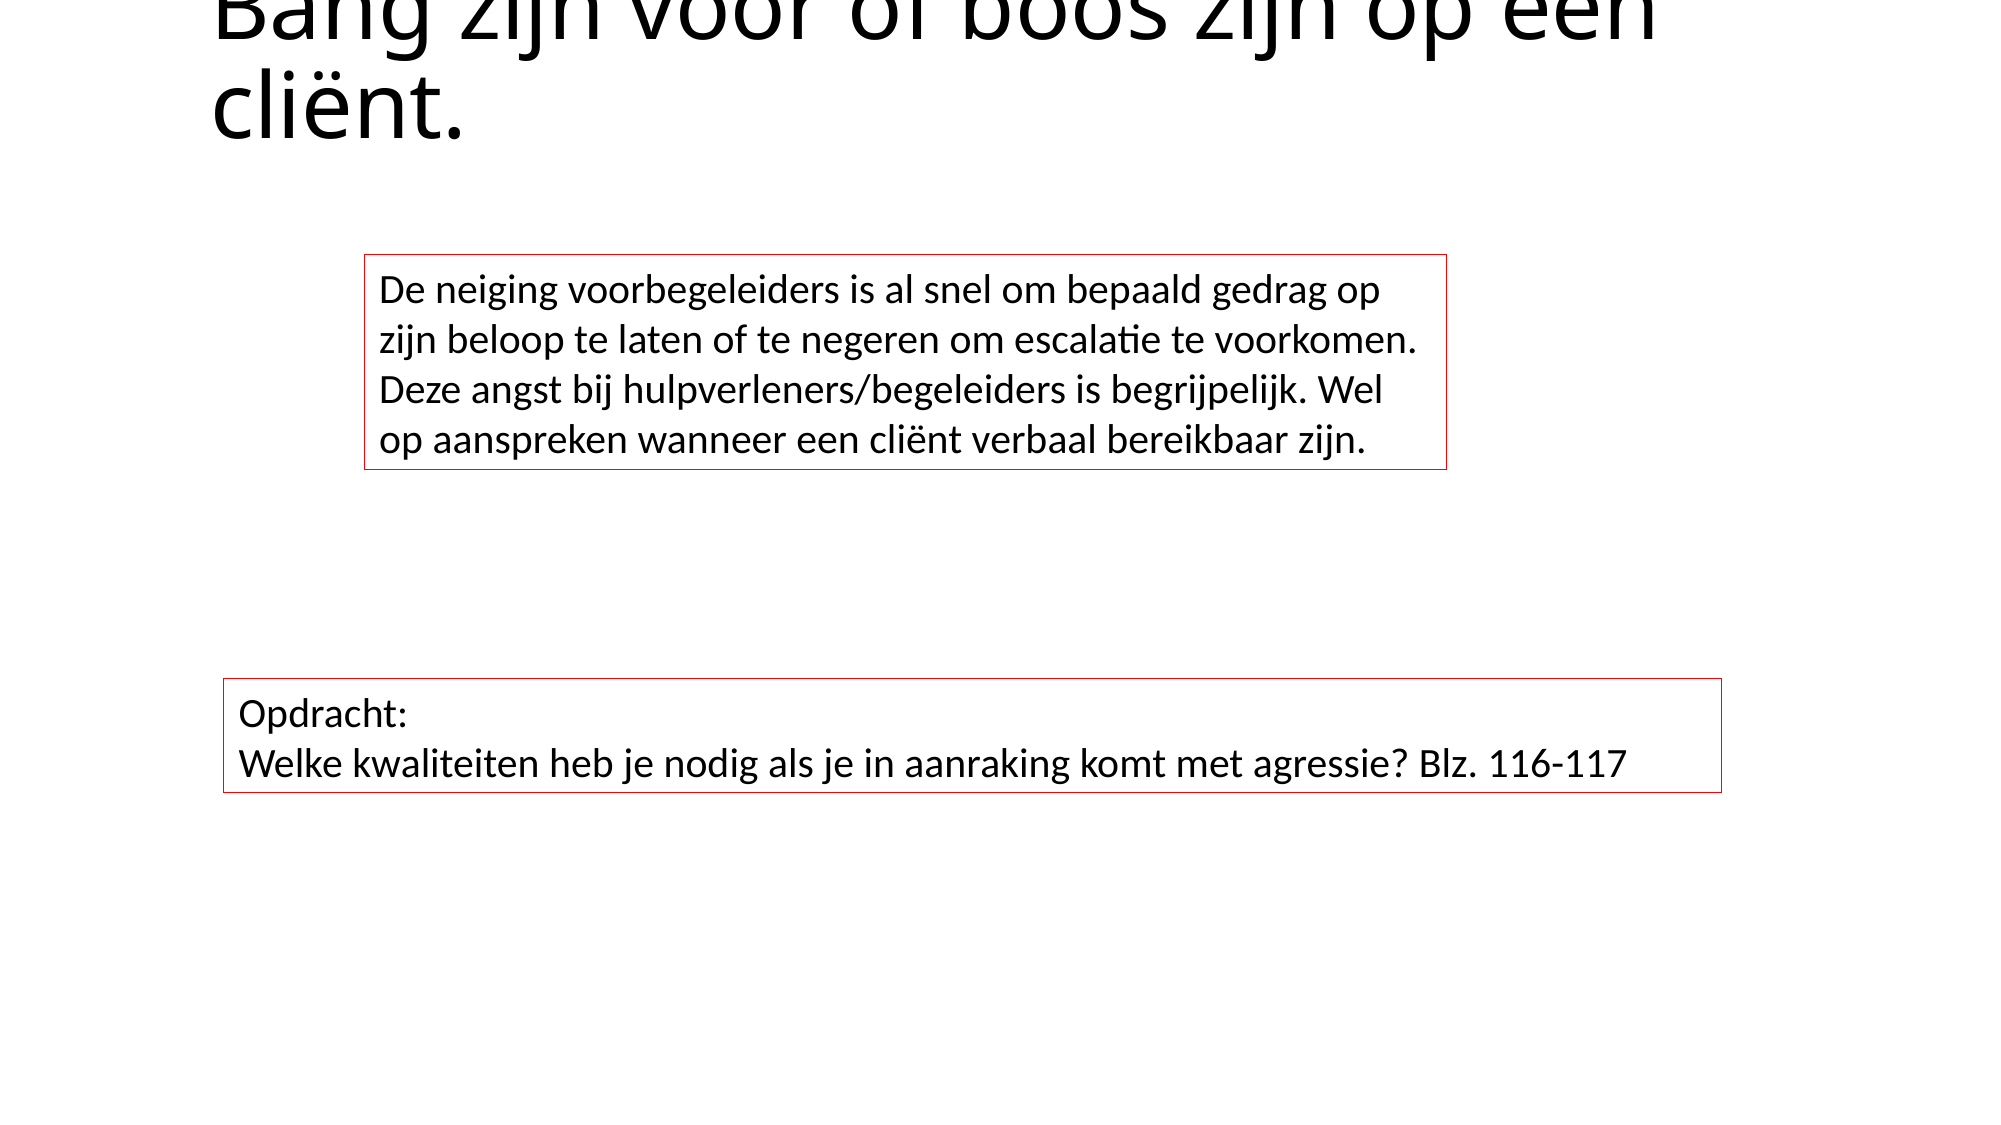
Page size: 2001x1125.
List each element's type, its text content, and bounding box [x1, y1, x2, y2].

text_box De neiging voorbegeleiders is al snel om bepaald gedrag op zijn beloop te laten of te negeren om escalatie te voorkomen. Deze angst bij hulpverleners/begeleiders is begrijpelijk. Wel op aanspreken wanneer een cliënt verbaal bereikbaar zijn. [364, 254, 1447, 470]
title Bang zijn voor of boos zijn op een cliënt. [195, 0, 1805, 119]
text_box Opdracht: Welke kwaliteiten heb je nodig als je in aanraking komt met agressie? Blz. 116-117 [223, 678, 1722, 793]
